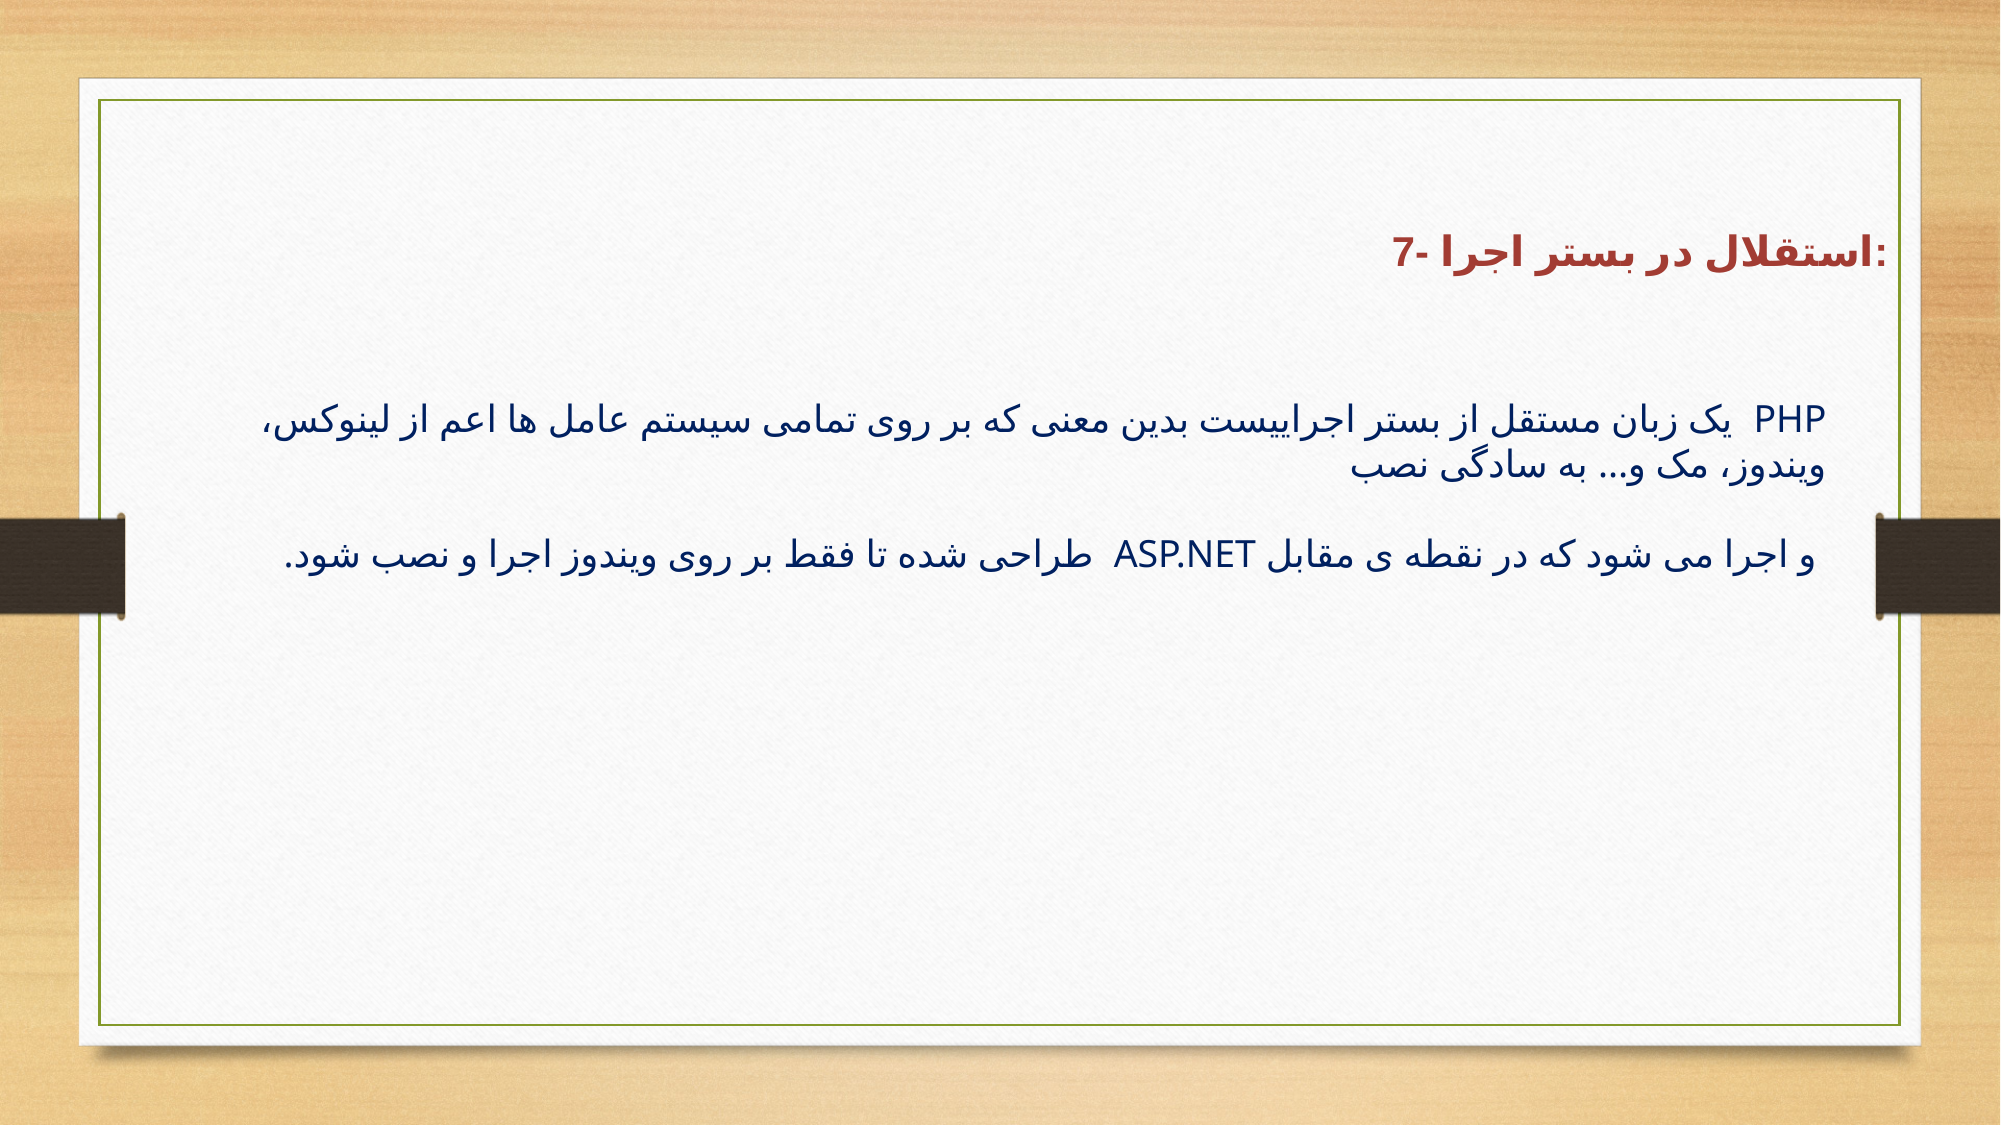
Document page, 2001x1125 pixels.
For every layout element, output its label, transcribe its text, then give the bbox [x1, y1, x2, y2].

text_box PHP یک زبان مستقل از بستر اجراییست بدین معنی که بر روی تمامی سیستم عامل ها اعم از لینوکس، ویندوز، مک و… به سادگی نصب و اجرا می شود که در نقطه ی مقابل ASP.NET طراحی شده تا فقط بر روی ویندوز اجرا و نصب شود. [138, 387, 1842, 583]
picture [0, 0, 2001, 1125]
text_box 7- استقلال در بستر اجرا: [1377, 217, 1904, 283]
